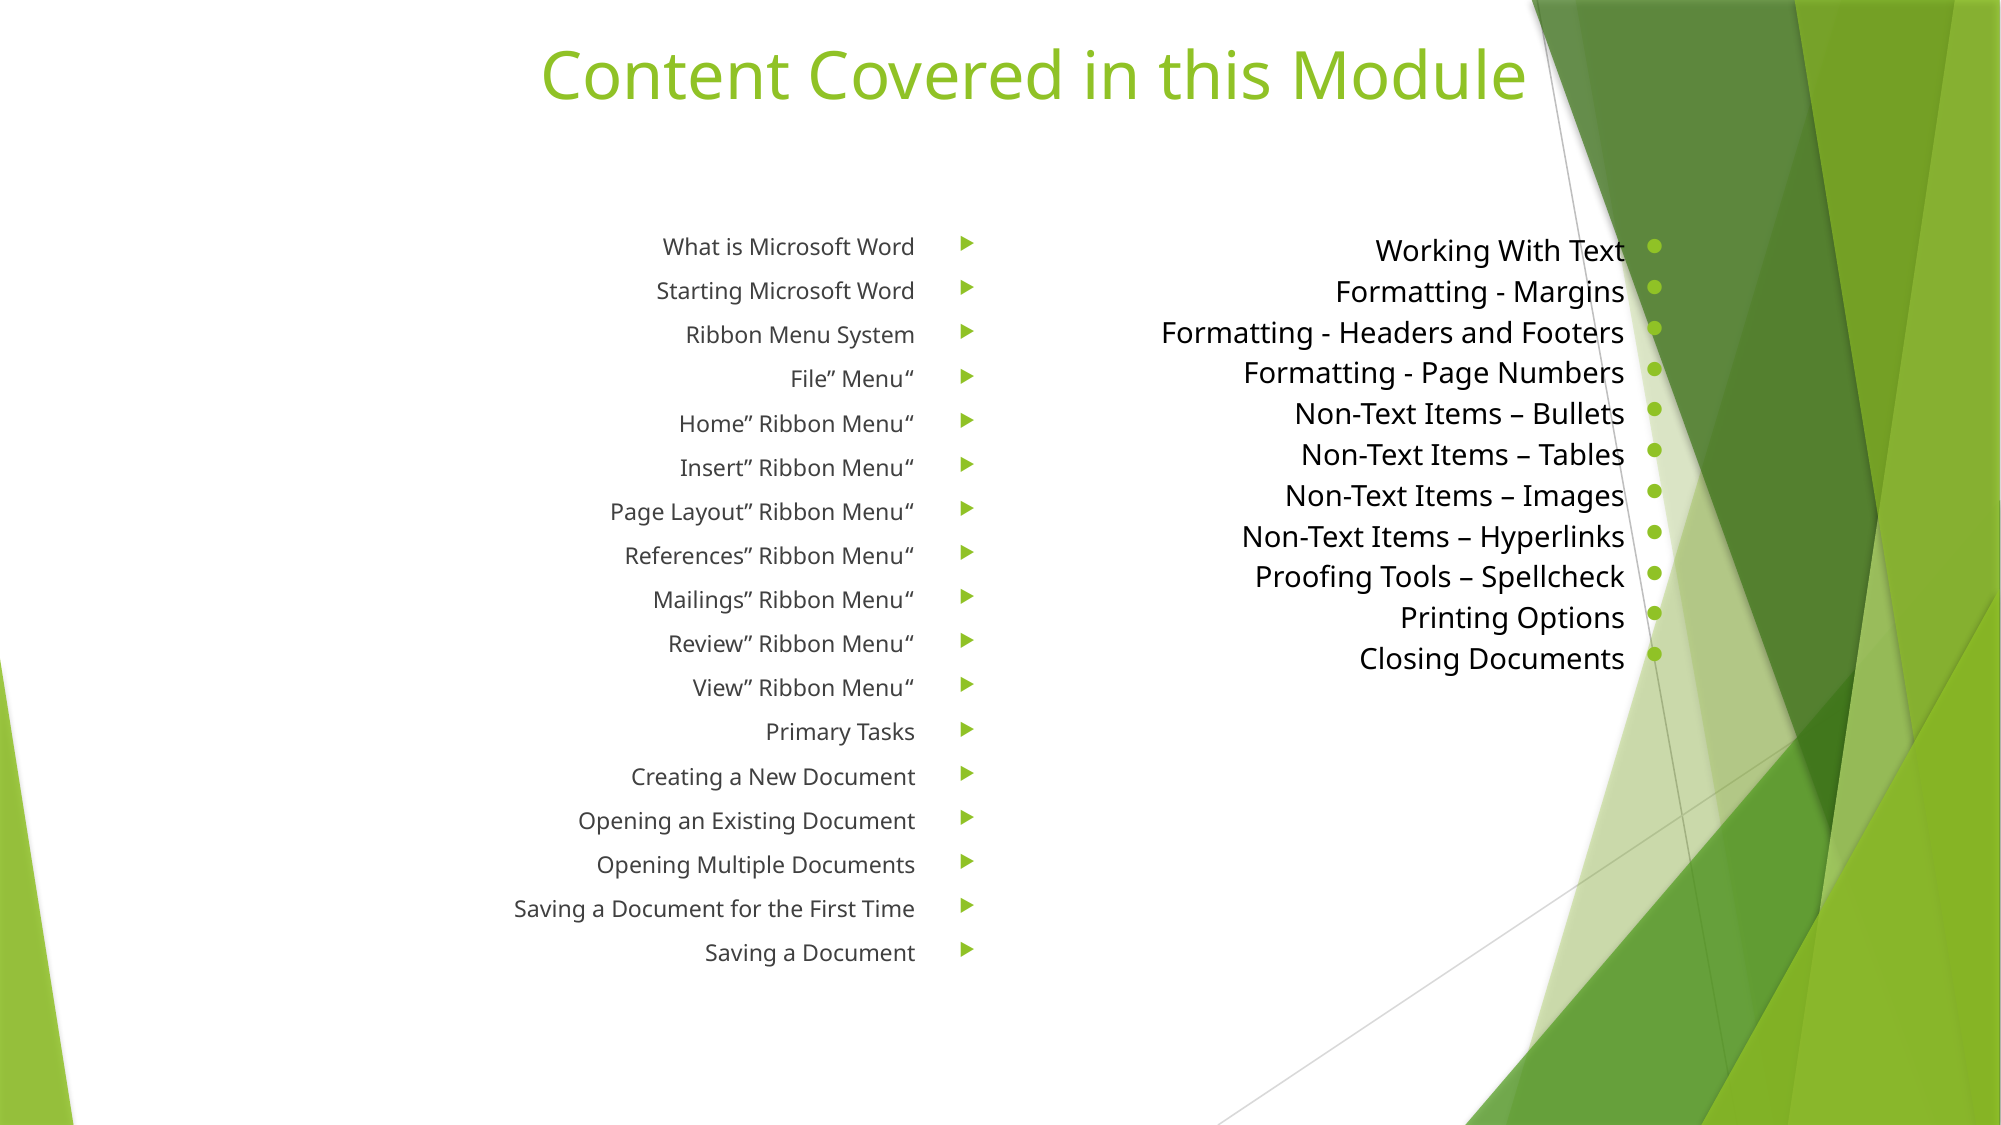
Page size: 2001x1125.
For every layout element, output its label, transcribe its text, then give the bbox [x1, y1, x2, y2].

text_box Working With Text Formatting - Margins Formatting - Headers and Footers Formatting - Page Numbers Non-Text Items – Bullets Non-Text Items – Tables Non-Text Items – Images Non-Text Items – Hyperlinks Proofing Tools – Spellcheck Printing Options Closing Documents [987, 224, 1685, 975]
title Content Covered in this Module [525, 24, 1606, 224]
list What is Microsoft Word Starting Microsoft Word Ribbon Menu System “File” Menu “Home” Ribbon Menu “Insert” Ribbon Menu “Page Layout” Ribbon Menu “References” Ribbon Menu “Mailings” Ribbon Menu “Review” Ribbon Menu “View” Ribbon Menu Primary Tasks Creating a New Document Opening an Existing Document Opening Multiple Documents Saving a Document for the First Time Saving a Document [299, 224, 987, 975]
